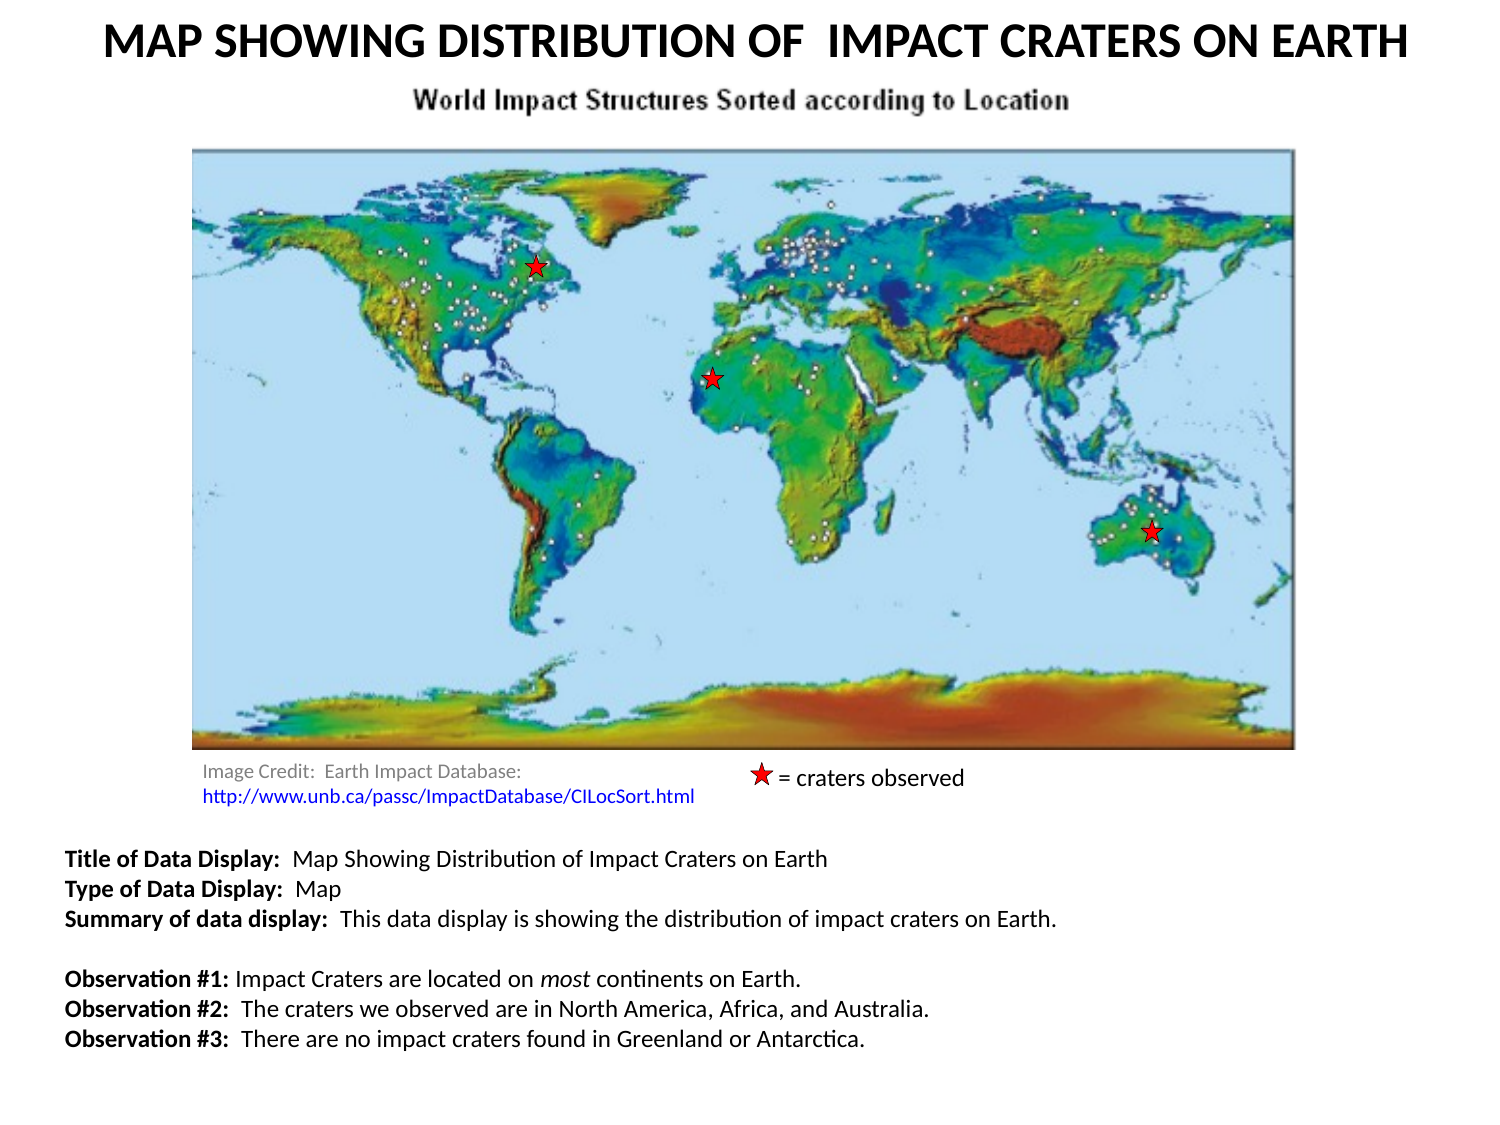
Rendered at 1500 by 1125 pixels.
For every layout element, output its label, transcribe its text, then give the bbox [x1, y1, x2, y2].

text_box Title of Data Display: Map Showing Distribution of Impact Craters on Earth Type of Data Display: Map Summary of data display: This data display is showing the distribution of impact craters on Earth. Observation #1: Impact Craters are located on most continents on Earth. Observation #2: The craters we observed are in North America, Africa, and Australia. Observation #3: There are no impact craters found in Greenland or Antarctica. [49, 835, 1413, 1060]
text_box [187, 71, 1301, 820]
text_box MAP SHOWING DISTRIBUTION OF IMPACT CRATERS ON EARTH [87, 0, 1425, 75]
